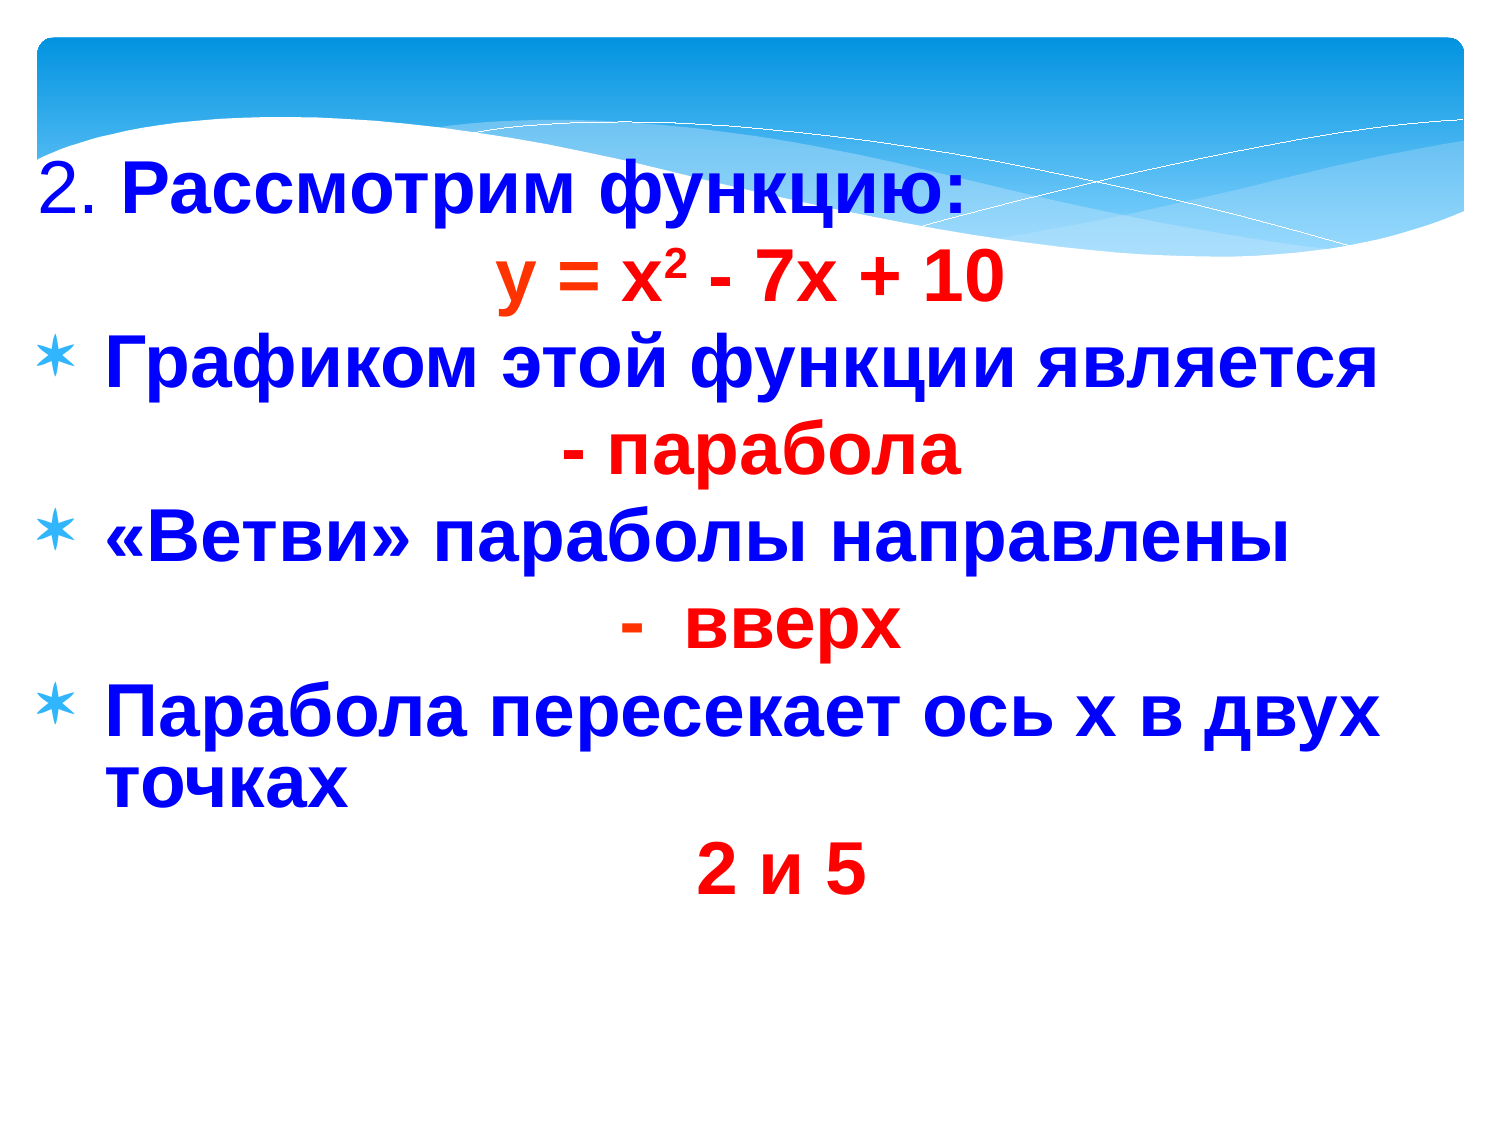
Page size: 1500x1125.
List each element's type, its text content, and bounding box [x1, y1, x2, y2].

list 2. Рассмотрим функцию: у = х2 - 7х + 10 Графиком этой функции является - парабола «Ветви» параболы направлены - вверх Парабола пересекает ось х в двух точках 2 и 5 [0, 148, 1500, 1052]
